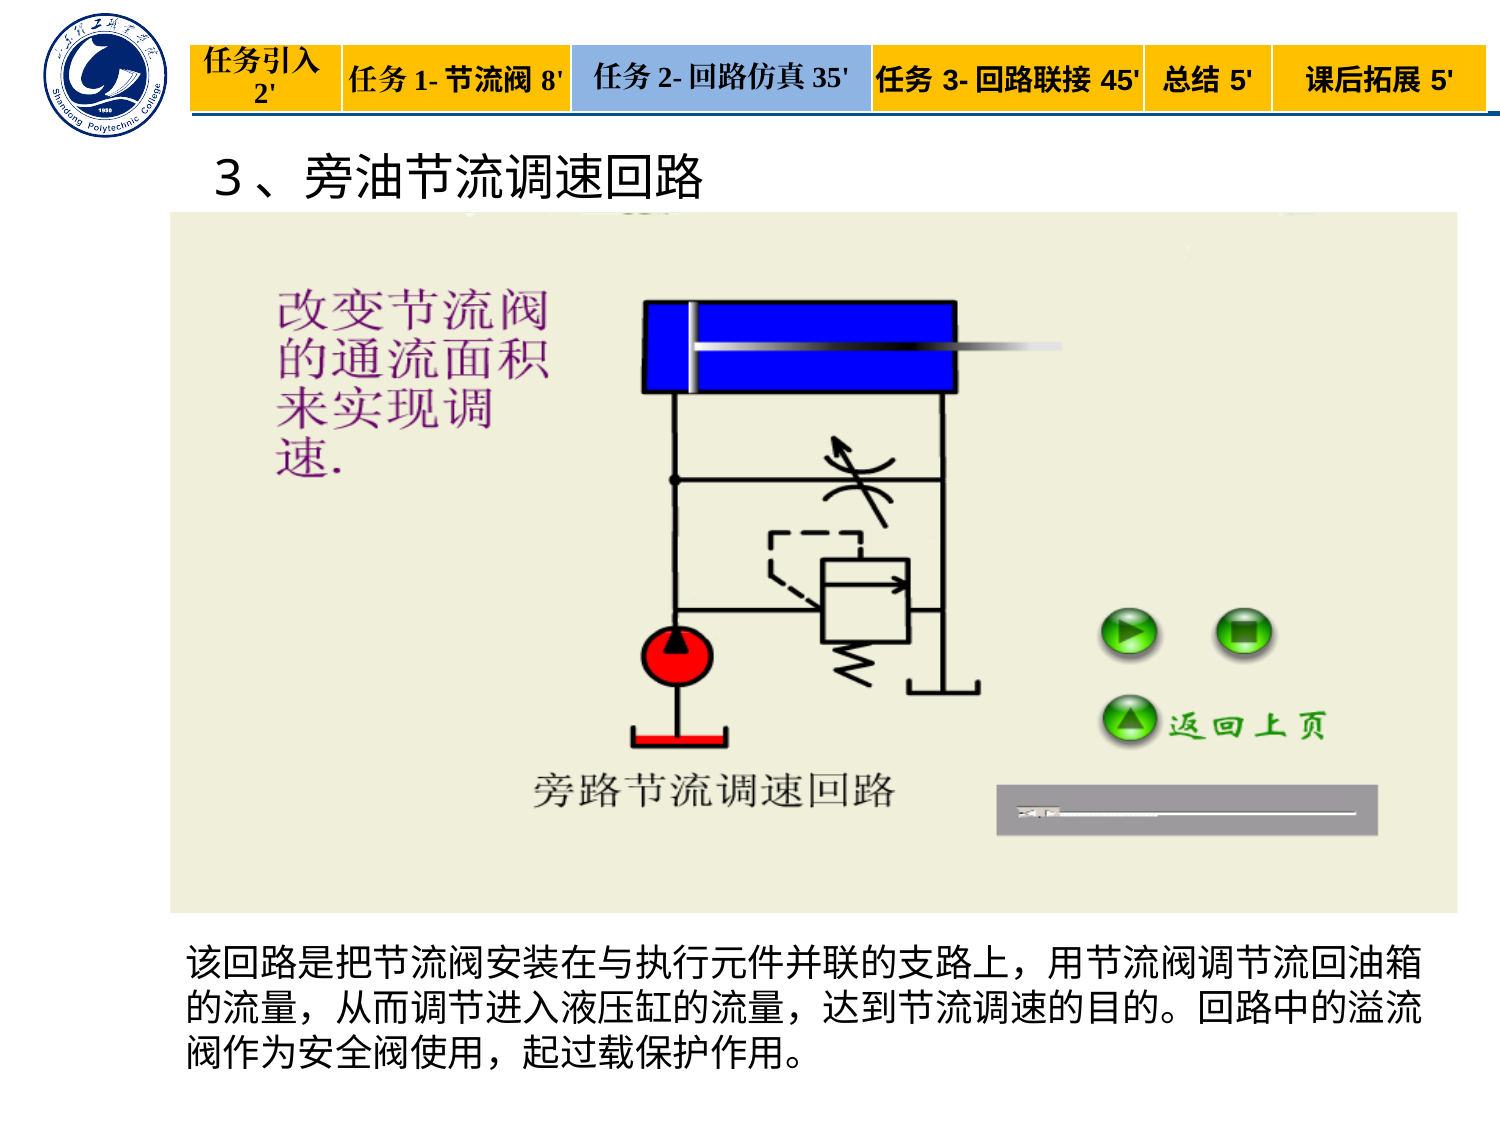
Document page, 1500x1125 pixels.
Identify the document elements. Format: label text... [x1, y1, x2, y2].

table_header 任务引入2' [190, 45, 341, 111]
picture [43, 7, 174, 138]
text_box 3、旁油节流调速回路 [199, 138, 1299, 212]
table_header 课后拓展5' [1273, 45, 1486, 111]
table_header 任务2-回路仿真35' [572, 45, 871, 111]
text_box 该回路是把节流阀安装在与执行元件并联的支路上，用节流阀调节流回油箱的流量，从而调节进入液压缸的流量，达到节流调速的目的。回路中的溢流阀作为安全阀使用，起过载保护作用。 [170, 932, 1461, 1082]
table_header 任务3-回路联接45' [873, 45, 1143, 111]
table_header 总结5' [1145, 45, 1271, 111]
table_header 任务1-节流阀8' [343, 45, 570, 111]
